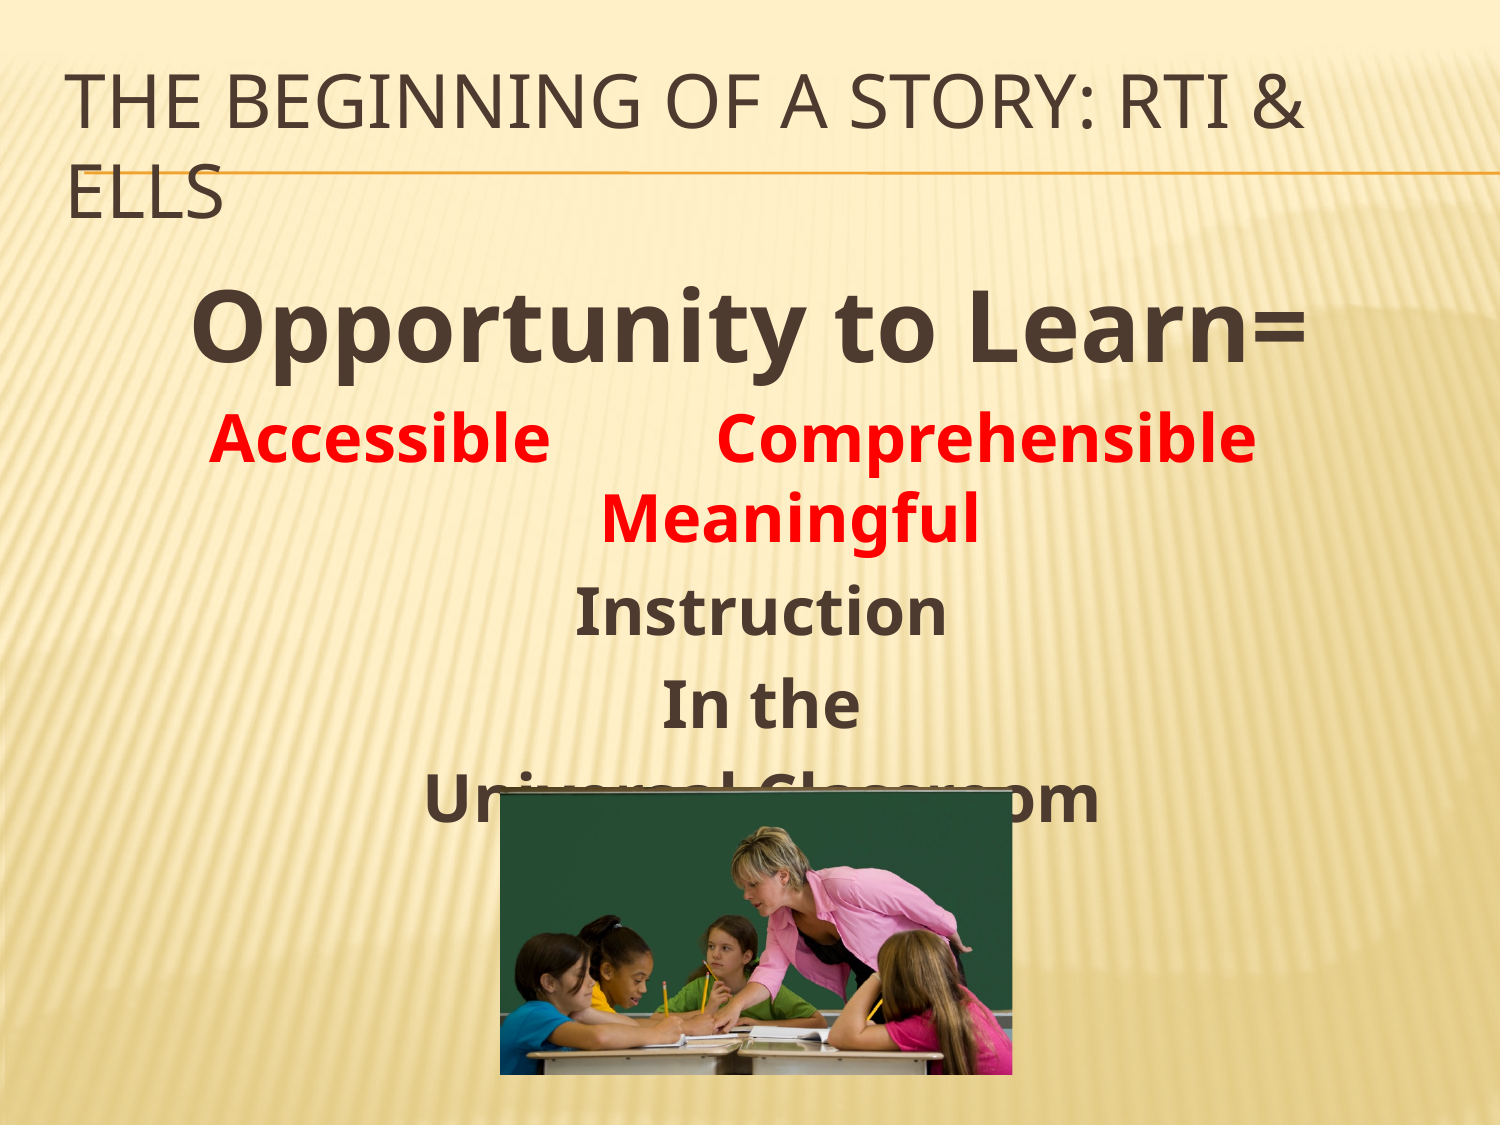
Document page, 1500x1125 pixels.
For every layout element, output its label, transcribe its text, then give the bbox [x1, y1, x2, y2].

title The beginning of a story: rti & ells [50, 75, 1475, 213]
list Opportunity to Learn= Accessible Comprehensible Meaningful Instruction In the Universal Classroom [50, 254, 1475, 998]
picture [499, 787, 1013, 1076]
